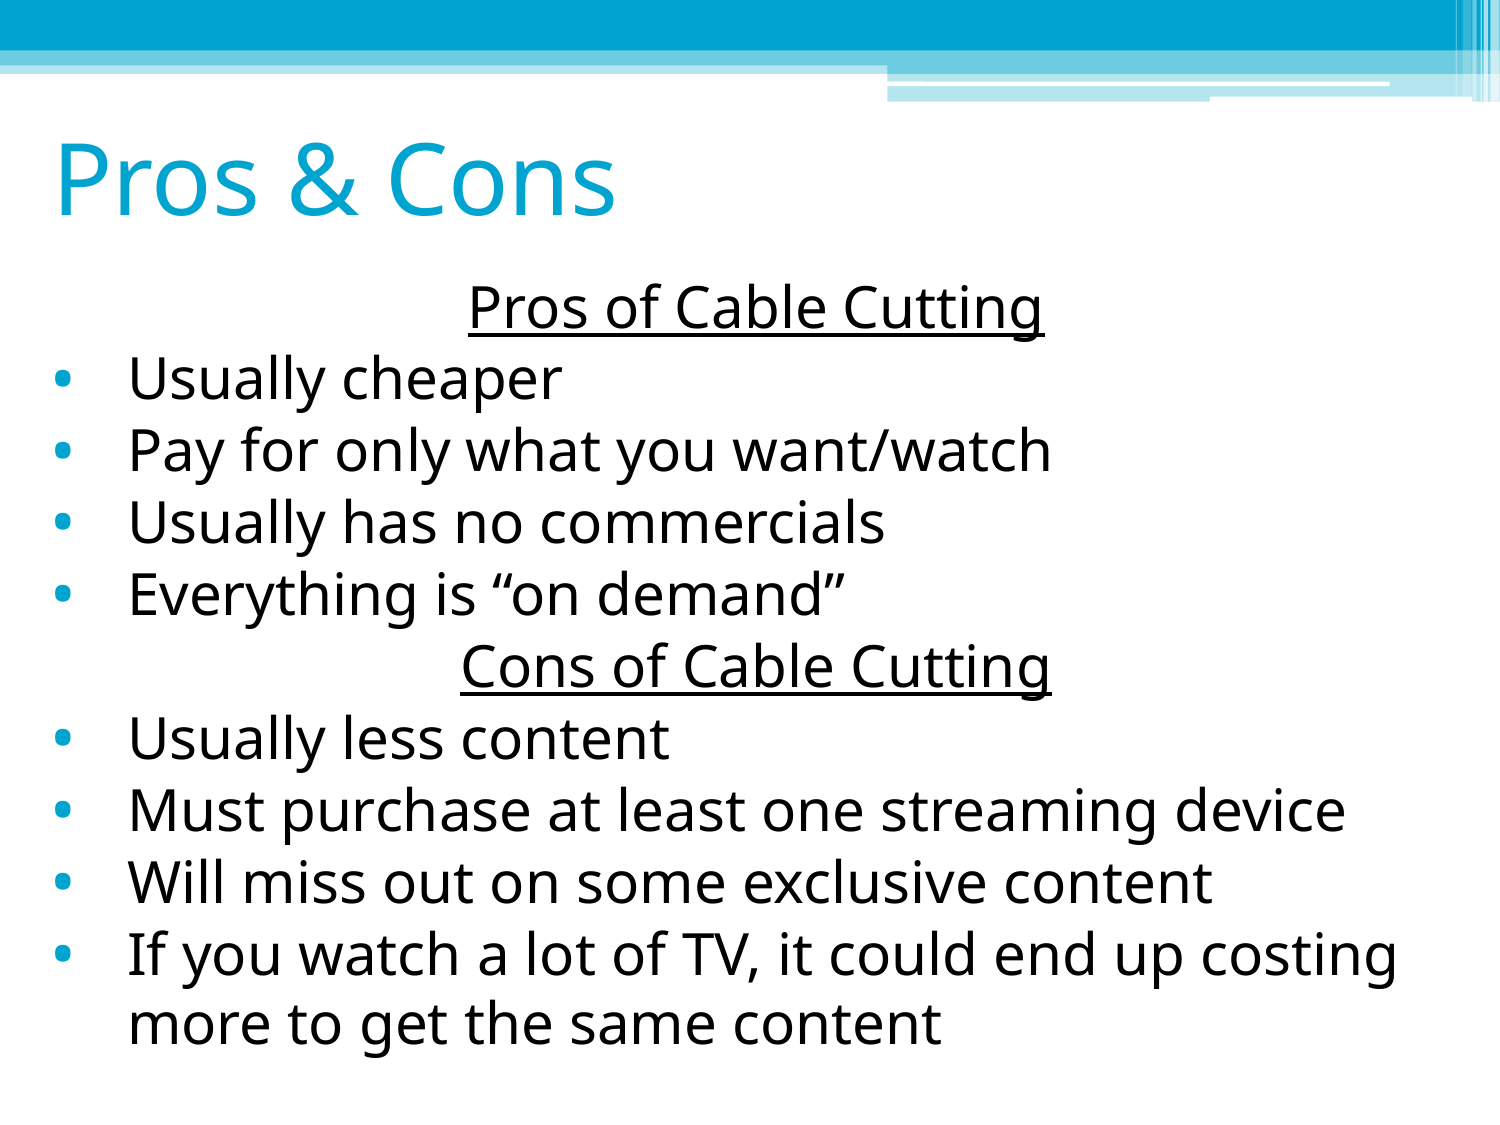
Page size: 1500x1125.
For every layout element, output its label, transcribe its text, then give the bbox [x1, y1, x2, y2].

list Pros of Cable Cutting Usually cheaper Pay for only what you want/watch Usually has no commercials Everything is “on demand” Cons of Cable Cutting Usually less content Must purchase at least one streaming device Will miss out on some exclusive content If you watch a lot of TV, it could end up costing more to get the same content [37, 263, 1475, 1125]
title Pros & Cons [37, 87, 1500, 263]
